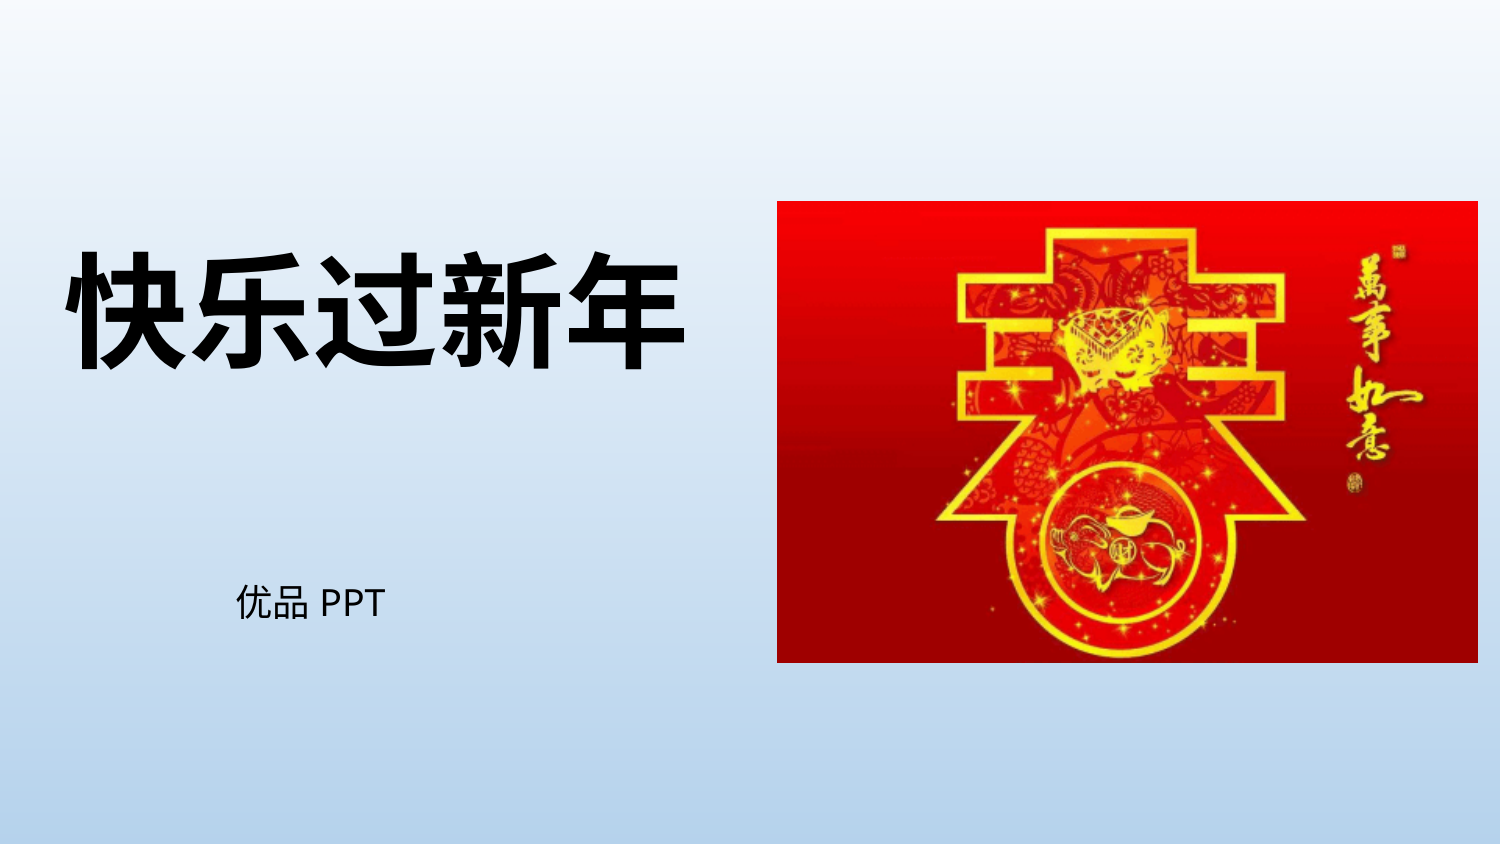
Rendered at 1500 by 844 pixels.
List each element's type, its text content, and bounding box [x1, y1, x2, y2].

picture [777, 201, 1478, 663]
text_box 优品PPT [220, 566, 513, 631]
list 快乐过新年 [48, 243, 777, 402]
